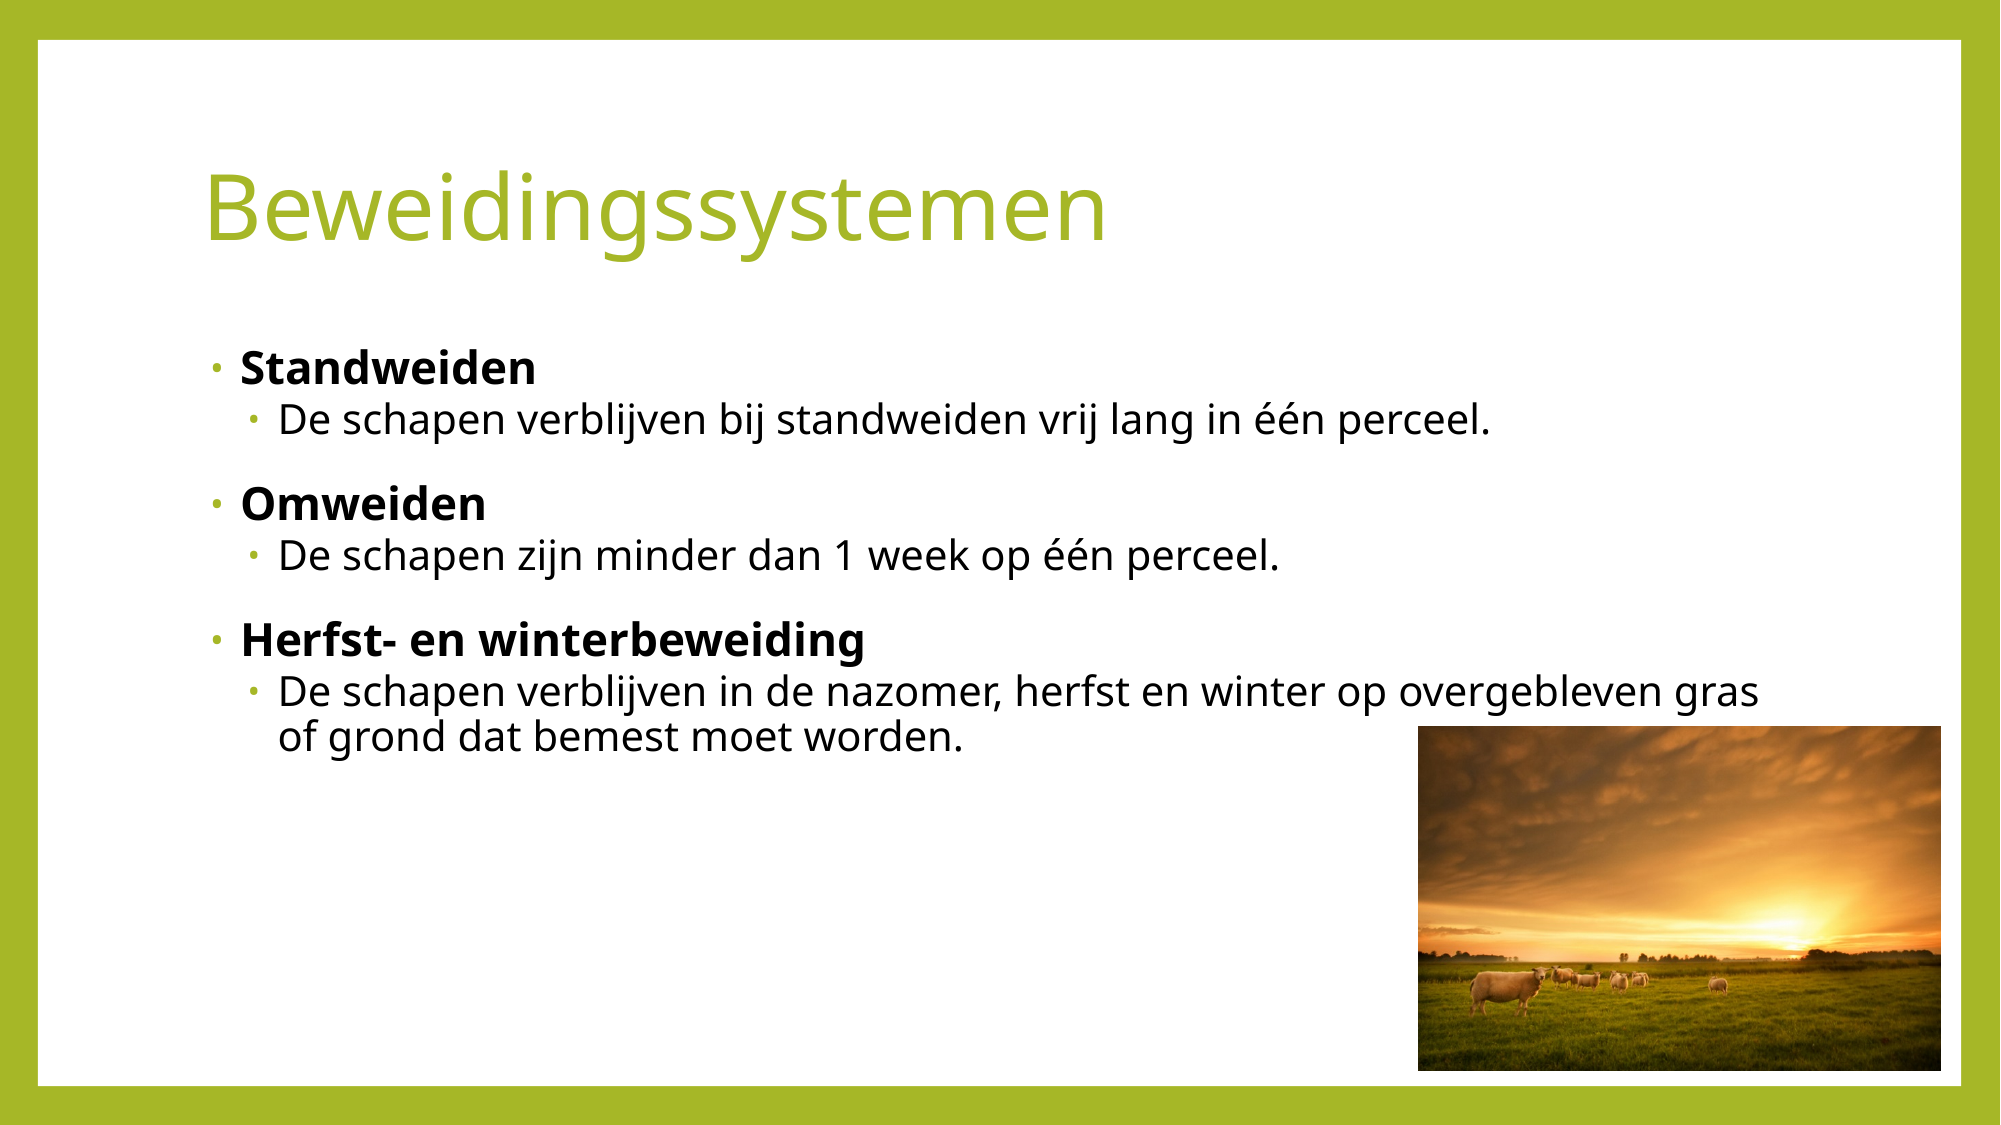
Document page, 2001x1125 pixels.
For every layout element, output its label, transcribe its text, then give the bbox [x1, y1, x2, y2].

list Standweiden De schapen verblijven bij standweiden vrij lang in één perceel. Omweiden De schapen zijn minder dan 1 week op één perceel. Herfst- en winterbeweiding De schapen verblijven in de nazomer, herfst en winter op overgebleven gras of grond dat bemest moet worden. [187, 337, 1808, 1000]
picture [1418, 726, 1941, 1072]
title Beweidingssystemen [187, 99, 1808, 323]
